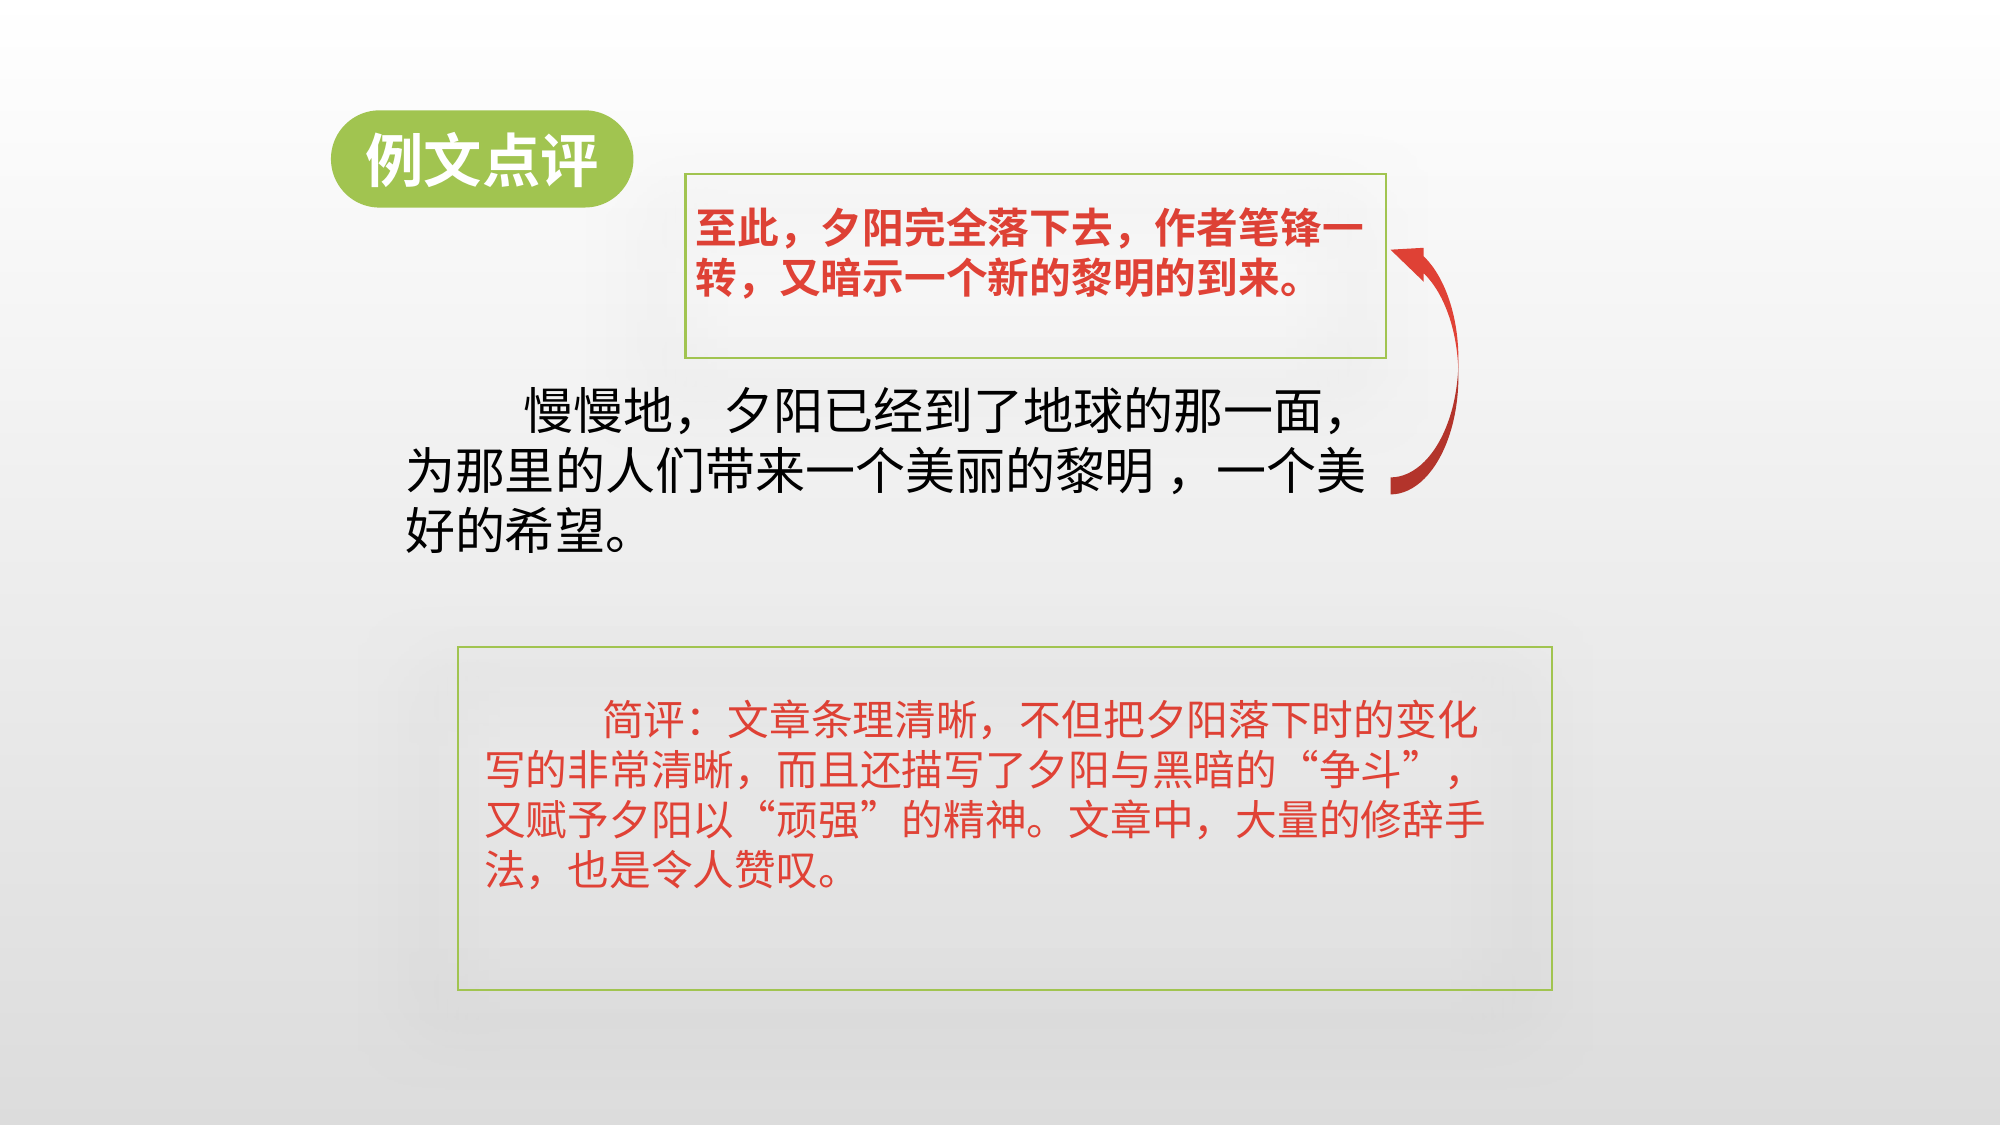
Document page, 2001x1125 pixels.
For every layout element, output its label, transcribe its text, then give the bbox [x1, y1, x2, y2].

text_box [405, 733, 1589, 968]
text_box [1544, 983, 1553, 991]
text_box 例文点评 [329, 109, 635, 209]
text_box [1389, 246, 1460, 496]
text_box [684, 173, 1387, 359]
text_box 慢慢地，夕阳已经到了地球的那一面，为那里的人们带来一个美丽的黎明 ，一个美好的希望。 [390, 371, 1417, 567]
text_box [457, 646, 1553, 775]
